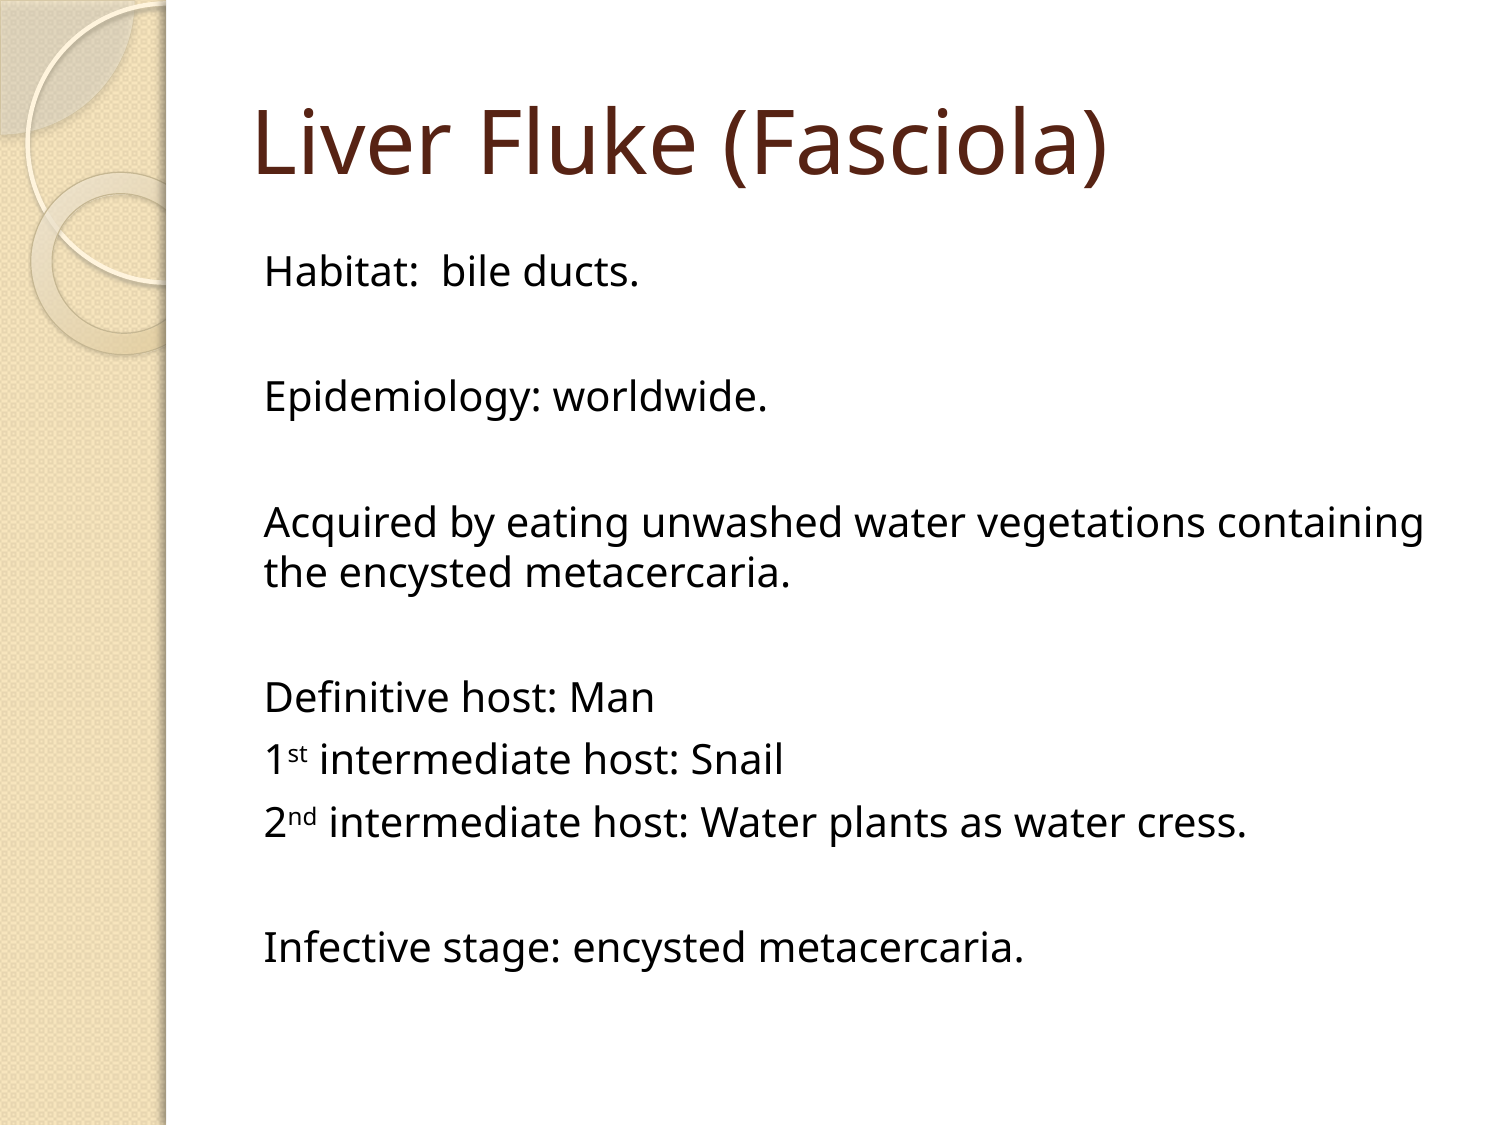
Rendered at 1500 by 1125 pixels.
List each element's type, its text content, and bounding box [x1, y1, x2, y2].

title Liver Fluke (Fasciola) [235, 45, 1466, 233]
list Habitat: bile ducts. Epidemiology: worldwide. Acquired by eating unwashed water vegetations containing the encysted metacercaria. Definitive host: Man 1st intermediate host: Snail 2nd intermediate host: Water plants as water cress. Infective stage: encysted metacercaria. [235, 237, 1466, 1025]
